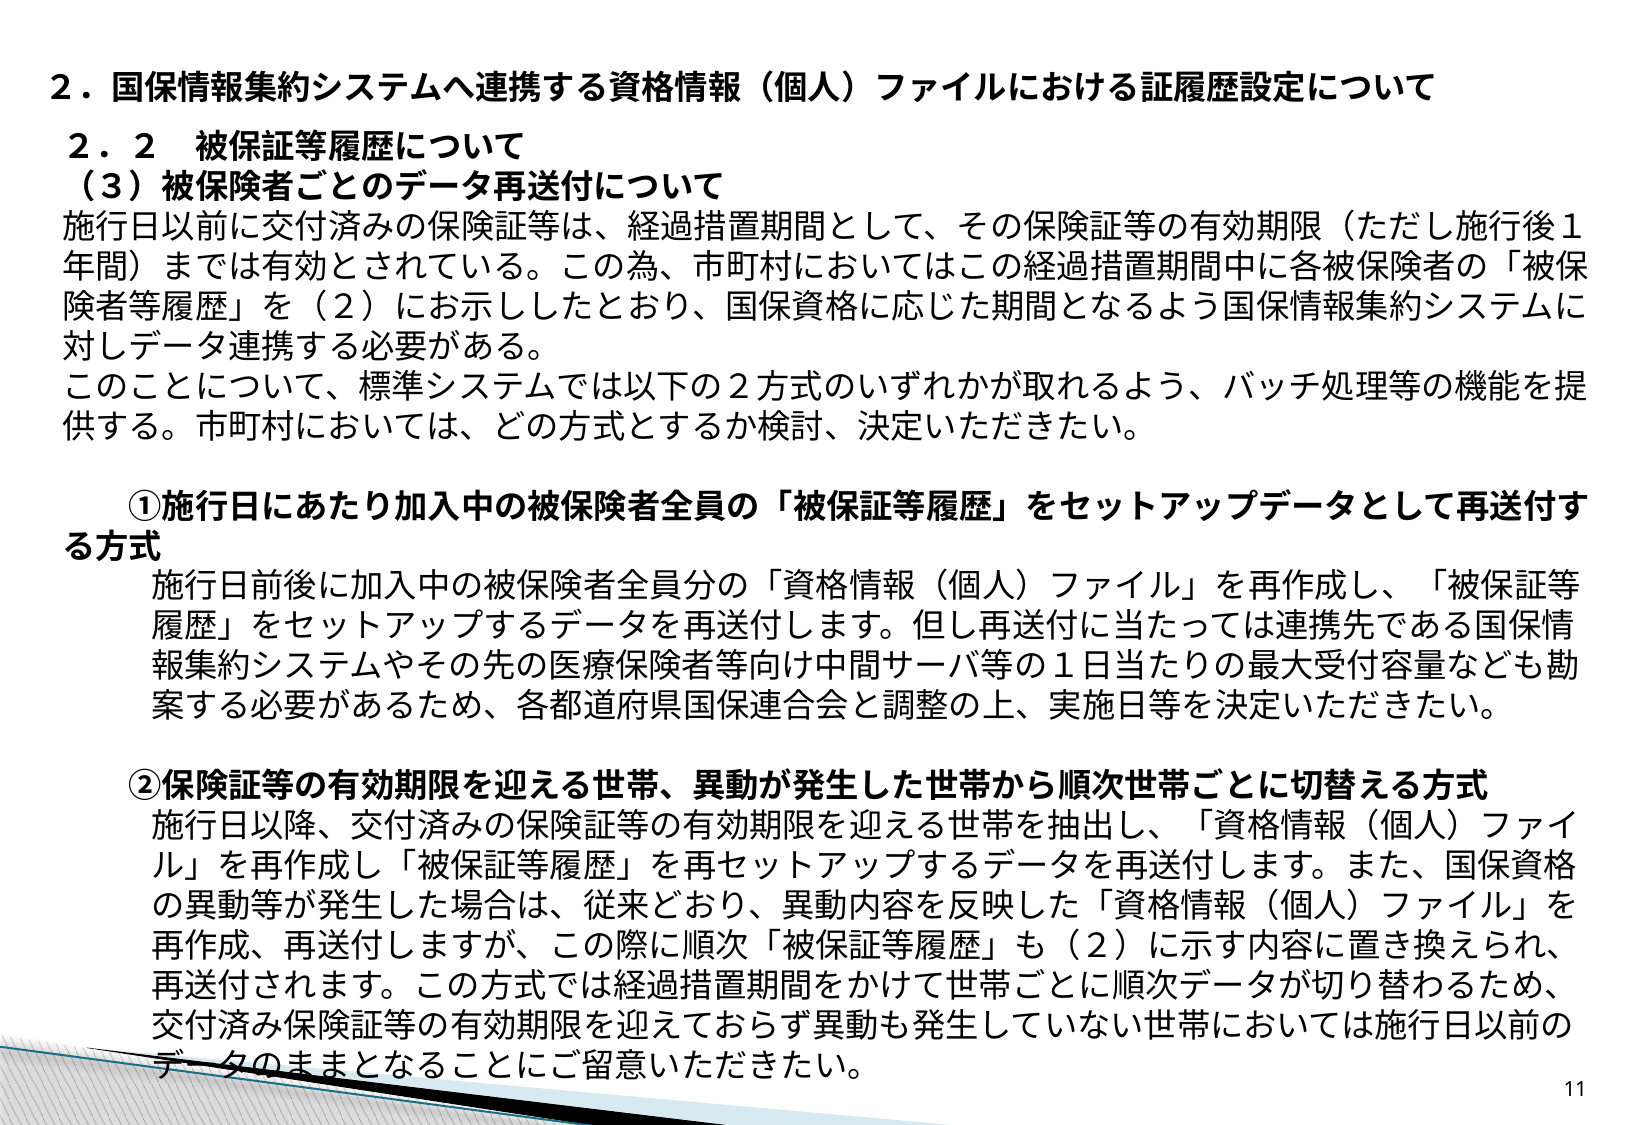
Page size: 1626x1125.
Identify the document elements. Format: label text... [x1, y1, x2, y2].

slide_number 10 [1536, 1051, 1602, 1112]
text_box ２．国保情報集約システムへ連携する資格情報（個人）ファイルにおける証履歴設定について [29, 58, 1483, 114]
text_box ２．２ 被保証等履歴について （３）被保険者ごとのデータ再送付について 施行日以前に交付済みの保険証等は、経過措置期間として、その保険証等の有効期限（ただし施行後１年間）までは有効とされている。この為、市町村においてはこの経過措置期間中に各被保険者の「被保険者等履歴」を（２）にお示ししたとおり、国保資格に応じた期間となるよう国保情報集約システムに対しデータ連携する必要がある。 このことについて、標準システムでは以下の２方式のいずれかが取れるよう、バッチ処理等の機能を提供する。市町村においては、どの方式とするか検討、決定いただきたい。 ①施行日にあたり加入中の被保険者全員の「被保証等履歴」をセットアップデータとして再送付する方式 施行日前後に加入中の被保険者全員分の「資格情報（個人）ファイル」を再作成し、「被保証等履歴」をセットアップするデータを再送付します。但し再送付に当たっては連携先である国保情報集約システムやその先の医療保険者等向け中間サーバ等の１日当たりの最大受付容量なども勘案する必要があるため、各都道府県国保連合会と調整の上、実施日等を決定いただきたい。 ②保険証等の有効期限を迎える世帯、異動が発生した世帯から順次世帯ごとに切替える方式 施行日以降、交付済みの保険証等の有効期限を迎える世帯を抽出し、「資格情報（個人）ファイル」を再作成し「被保証等履歴」を再セットアップするデータを再送付します。また、国保資格の異動等が発生した場合は、従来どおり、異動内容を反映した「資格情報（個人）ファイル」を再作成、再送付しますが、この際に順次「被保証等履歴」も（２）に示す内容に置き換えられ、再送付されます。この方式では経過措置期間をかけて世帯ごとに順次データが切り替わるため、交付済み保険証等の有効期限を迎えておらず異動も発生していない世帯においては施行日以前のデータのままとなることにご留意いただきたい。 [47, 118, 1614, 1125]
